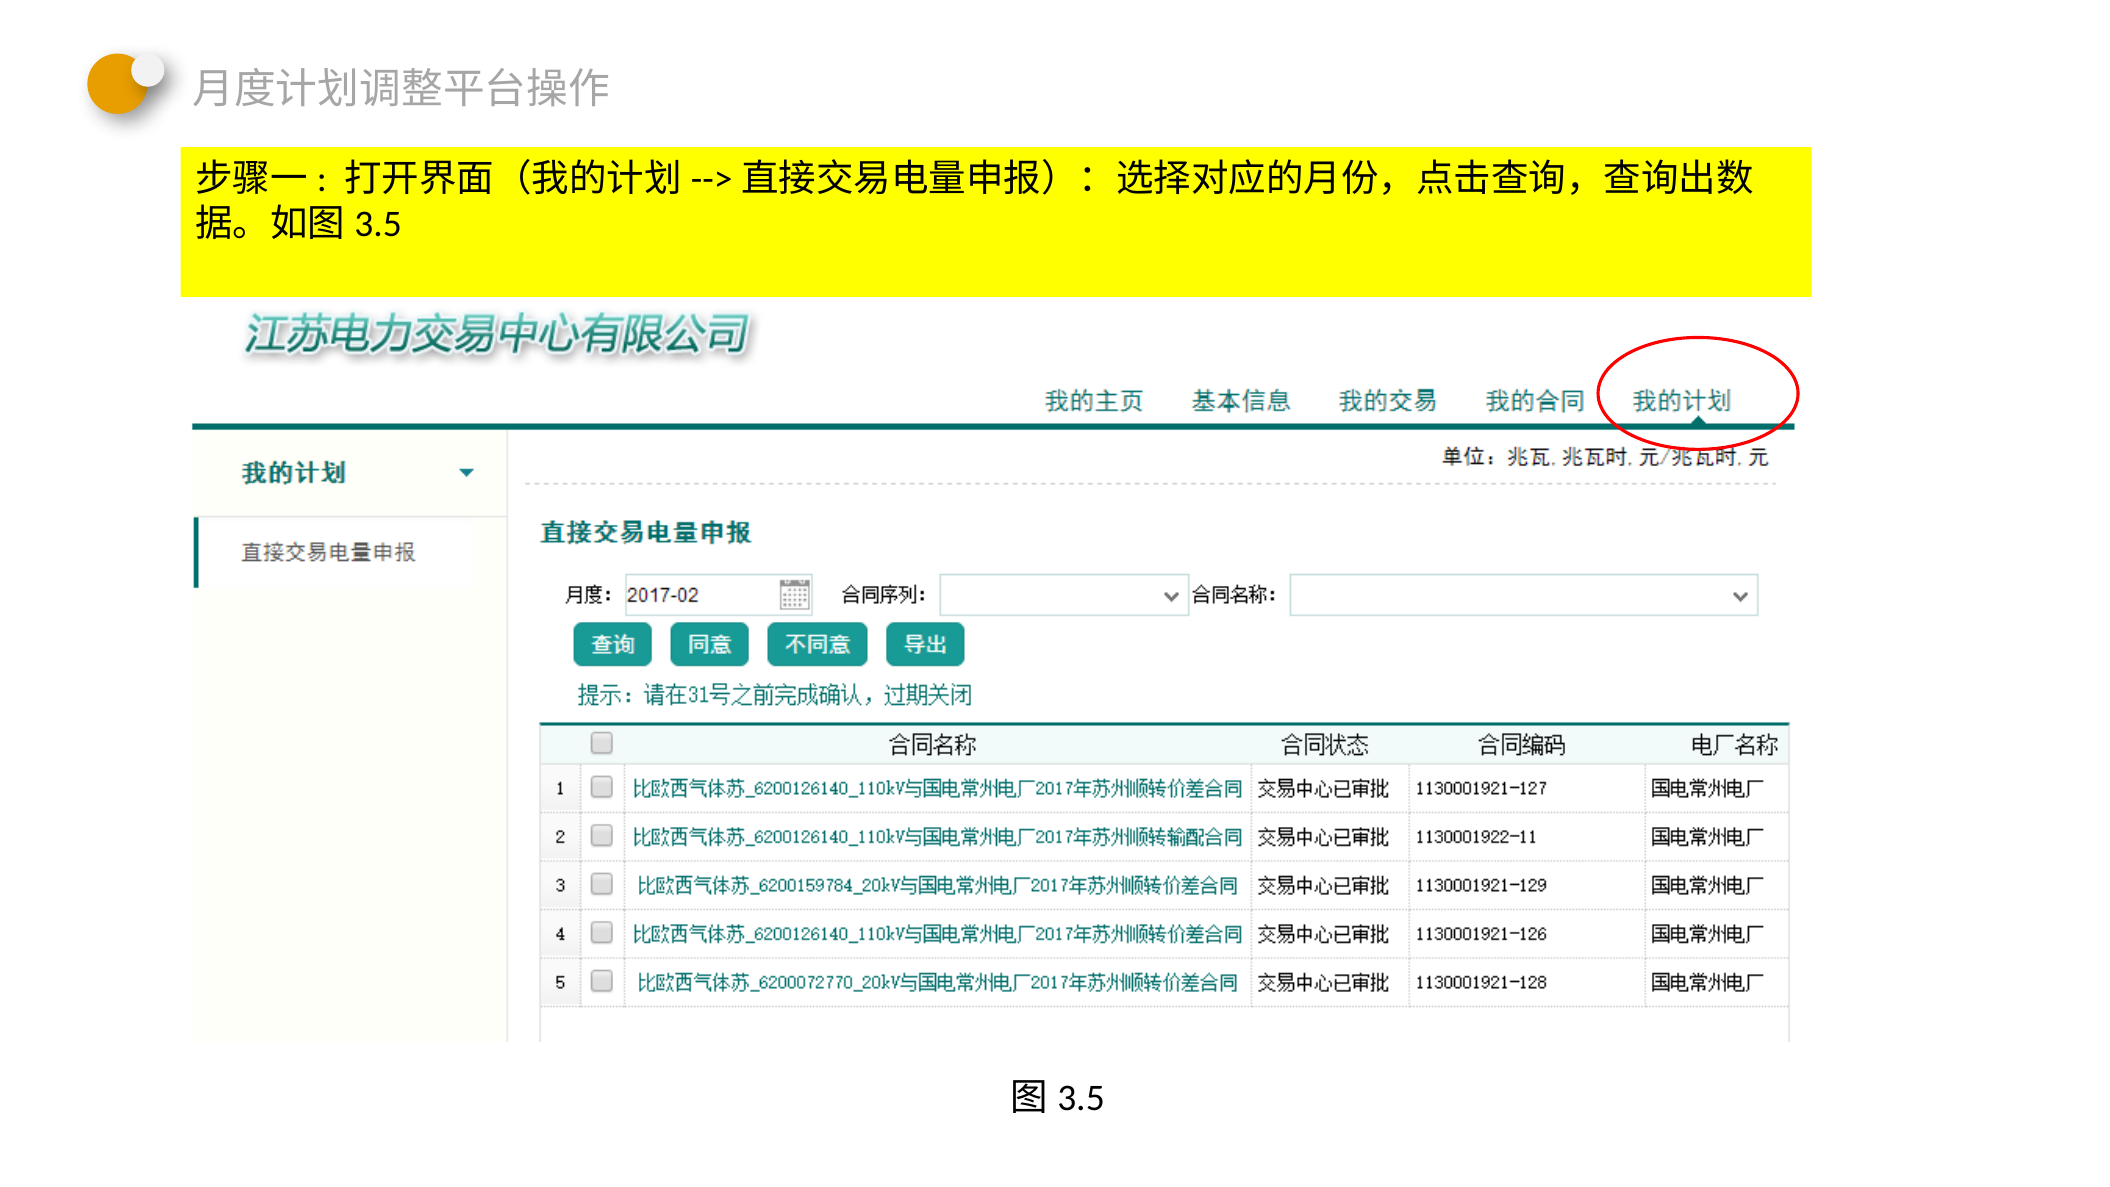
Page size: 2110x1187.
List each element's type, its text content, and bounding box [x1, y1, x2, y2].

text_box 图3.5 [996, 1065, 1153, 1126]
text_box 步骤一: 打开界面（我的计划-->直接交易电量申报）：选择对应的月份，点击查询，查询出数据。如图3.5 [180, 147, 1812, 297]
picture [180, 297, 1812, 1042]
text_box [86, 52, 142, 115]
text_box [130, 52, 166, 88]
text_box 月度计划调整平台操作 [176, 53, 680, 114]
